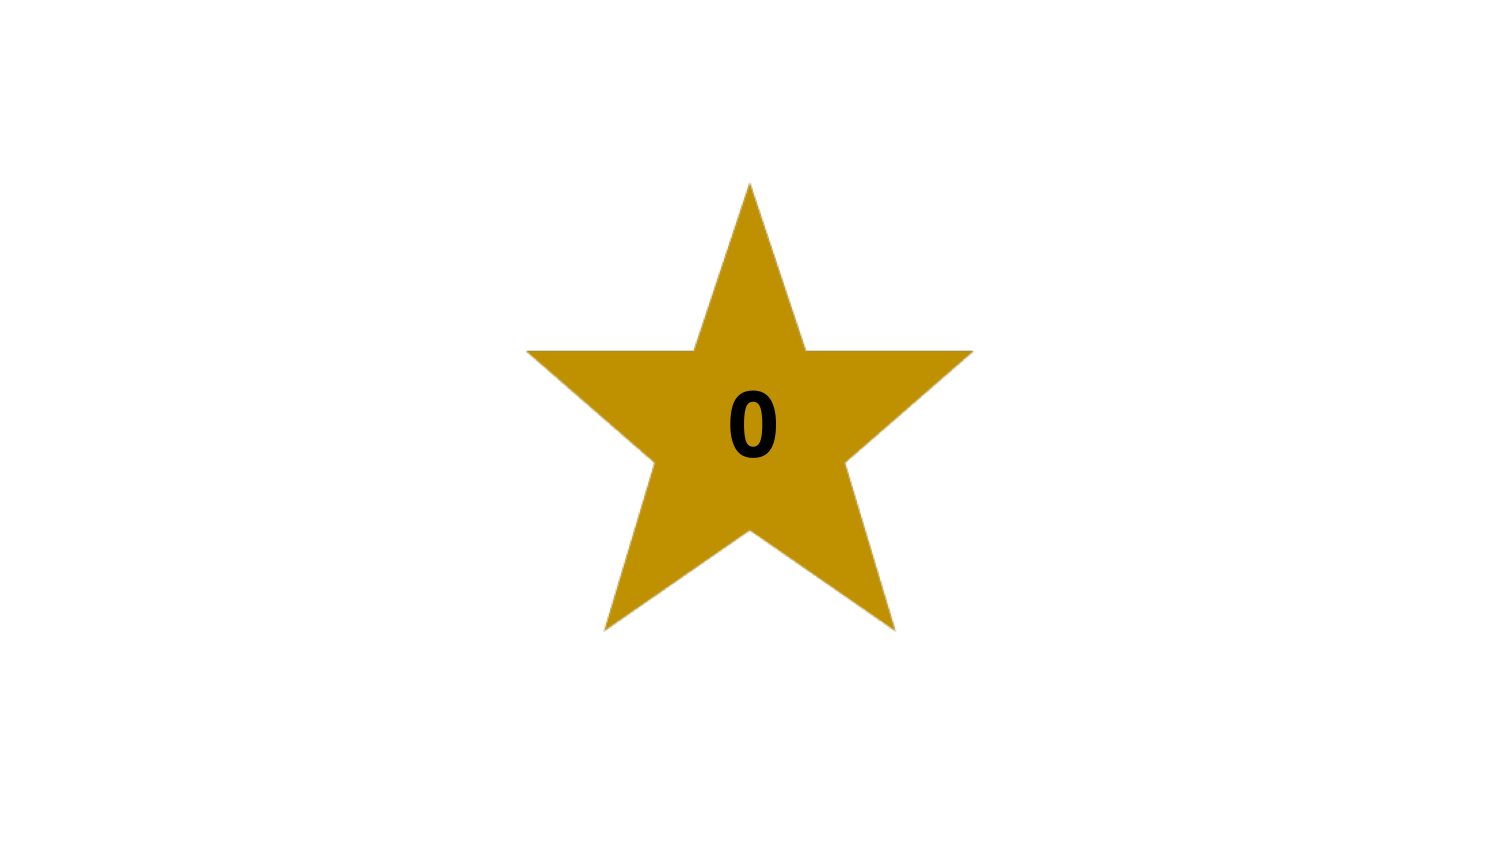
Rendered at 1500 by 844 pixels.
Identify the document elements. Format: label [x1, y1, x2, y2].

text_box [490, 148, 1010, 668]
